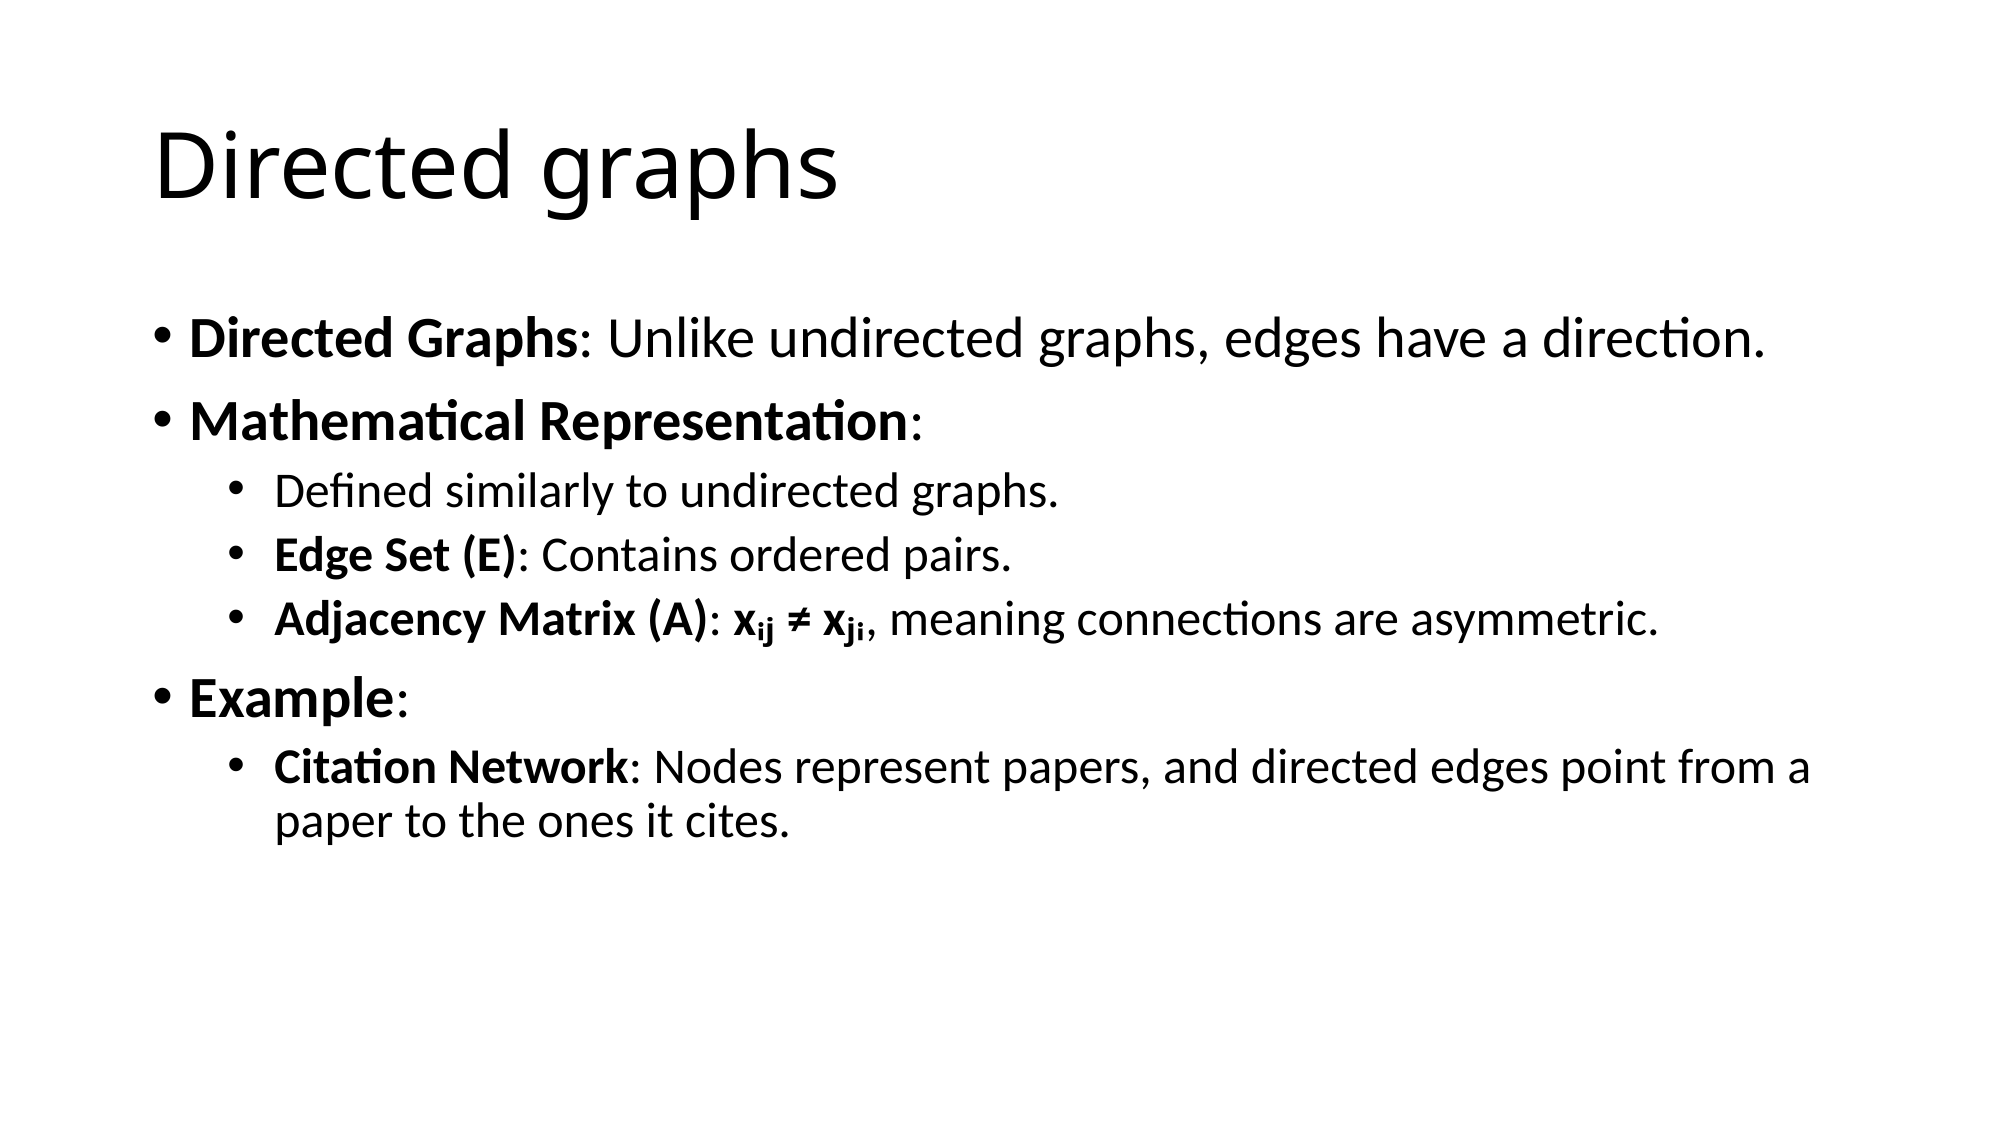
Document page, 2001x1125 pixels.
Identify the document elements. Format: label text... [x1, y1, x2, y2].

list Directed Graphs: Unlike undirected graphs, edges have a direction. Mathematical Representation: Defined similarly to undirected graphs. Edge Set (E): Contains ordered pairs. Adjacency Matrix (A): xᵢⱼ ≠ xⱼᵢ, meaning connections are asymmetric. Example: Citation Network: Nodes represent papers, and directed edges point from a paper to the ones it cites. [137, 299, 1863, 1014]
title Directed graphs [137, 59, 1863, 278]
